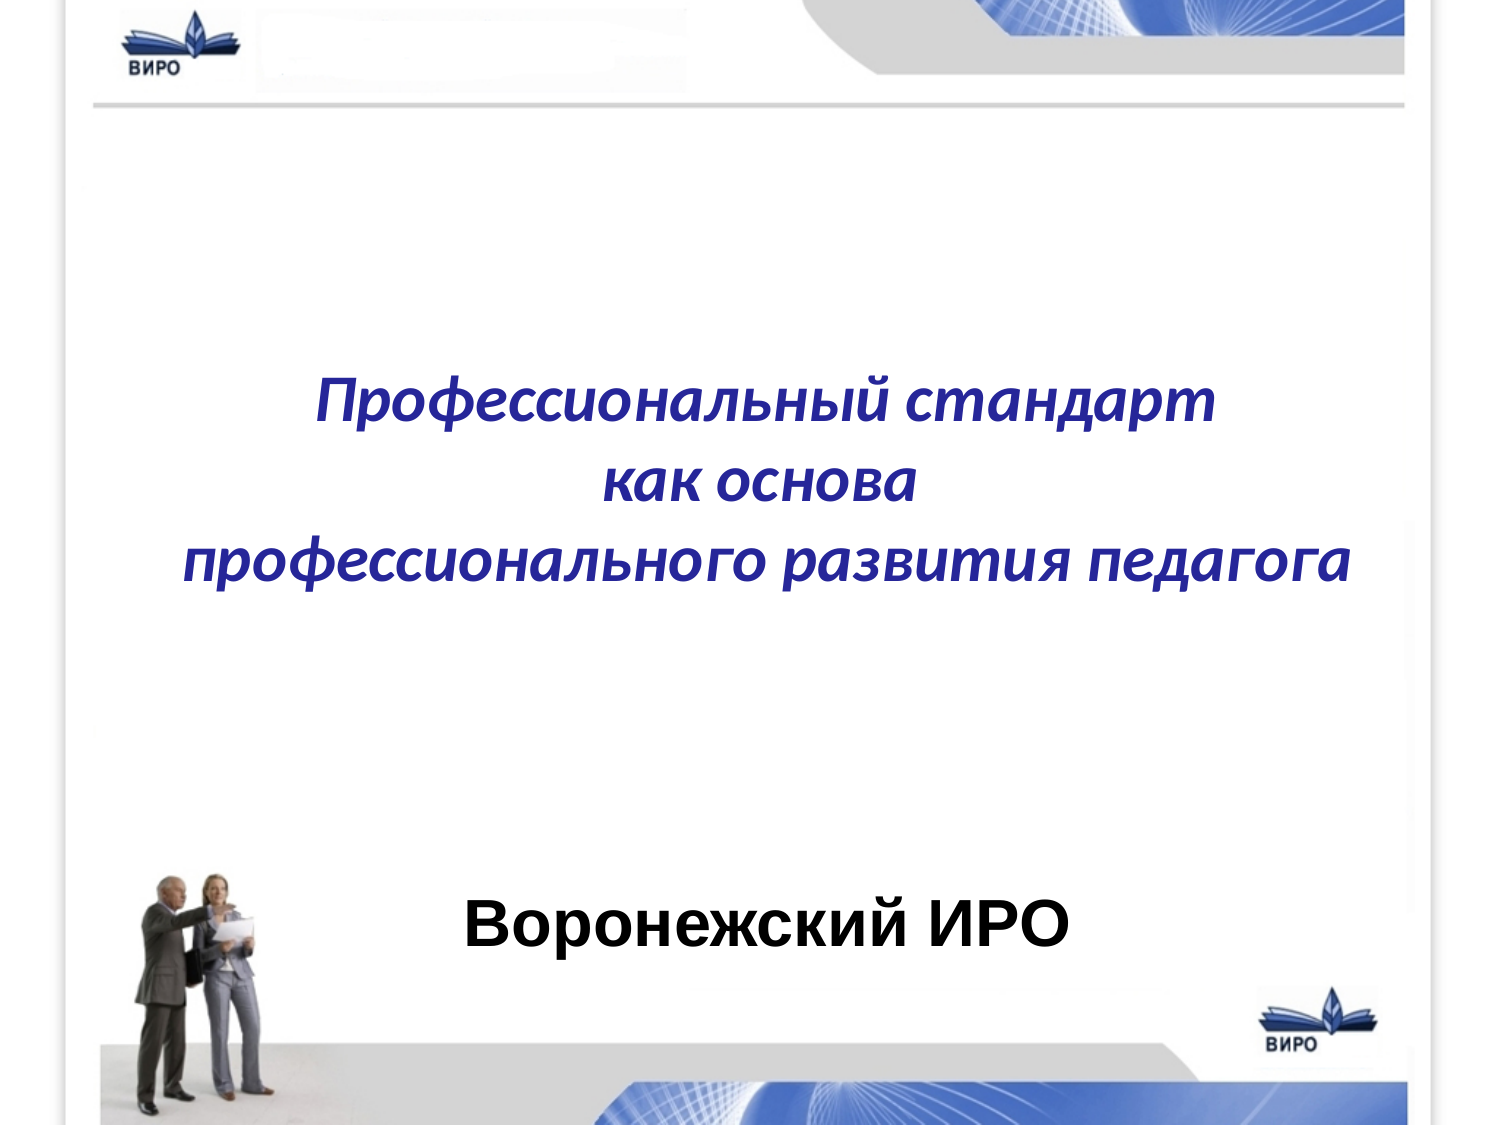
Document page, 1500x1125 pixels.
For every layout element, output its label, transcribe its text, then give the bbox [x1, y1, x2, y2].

picture [0, 0, 1500, 1125]
text_box Профессиональный стандарт как основа профессионального развития педагога Воронежский ИРО [135, 137, 1400, 1047]
